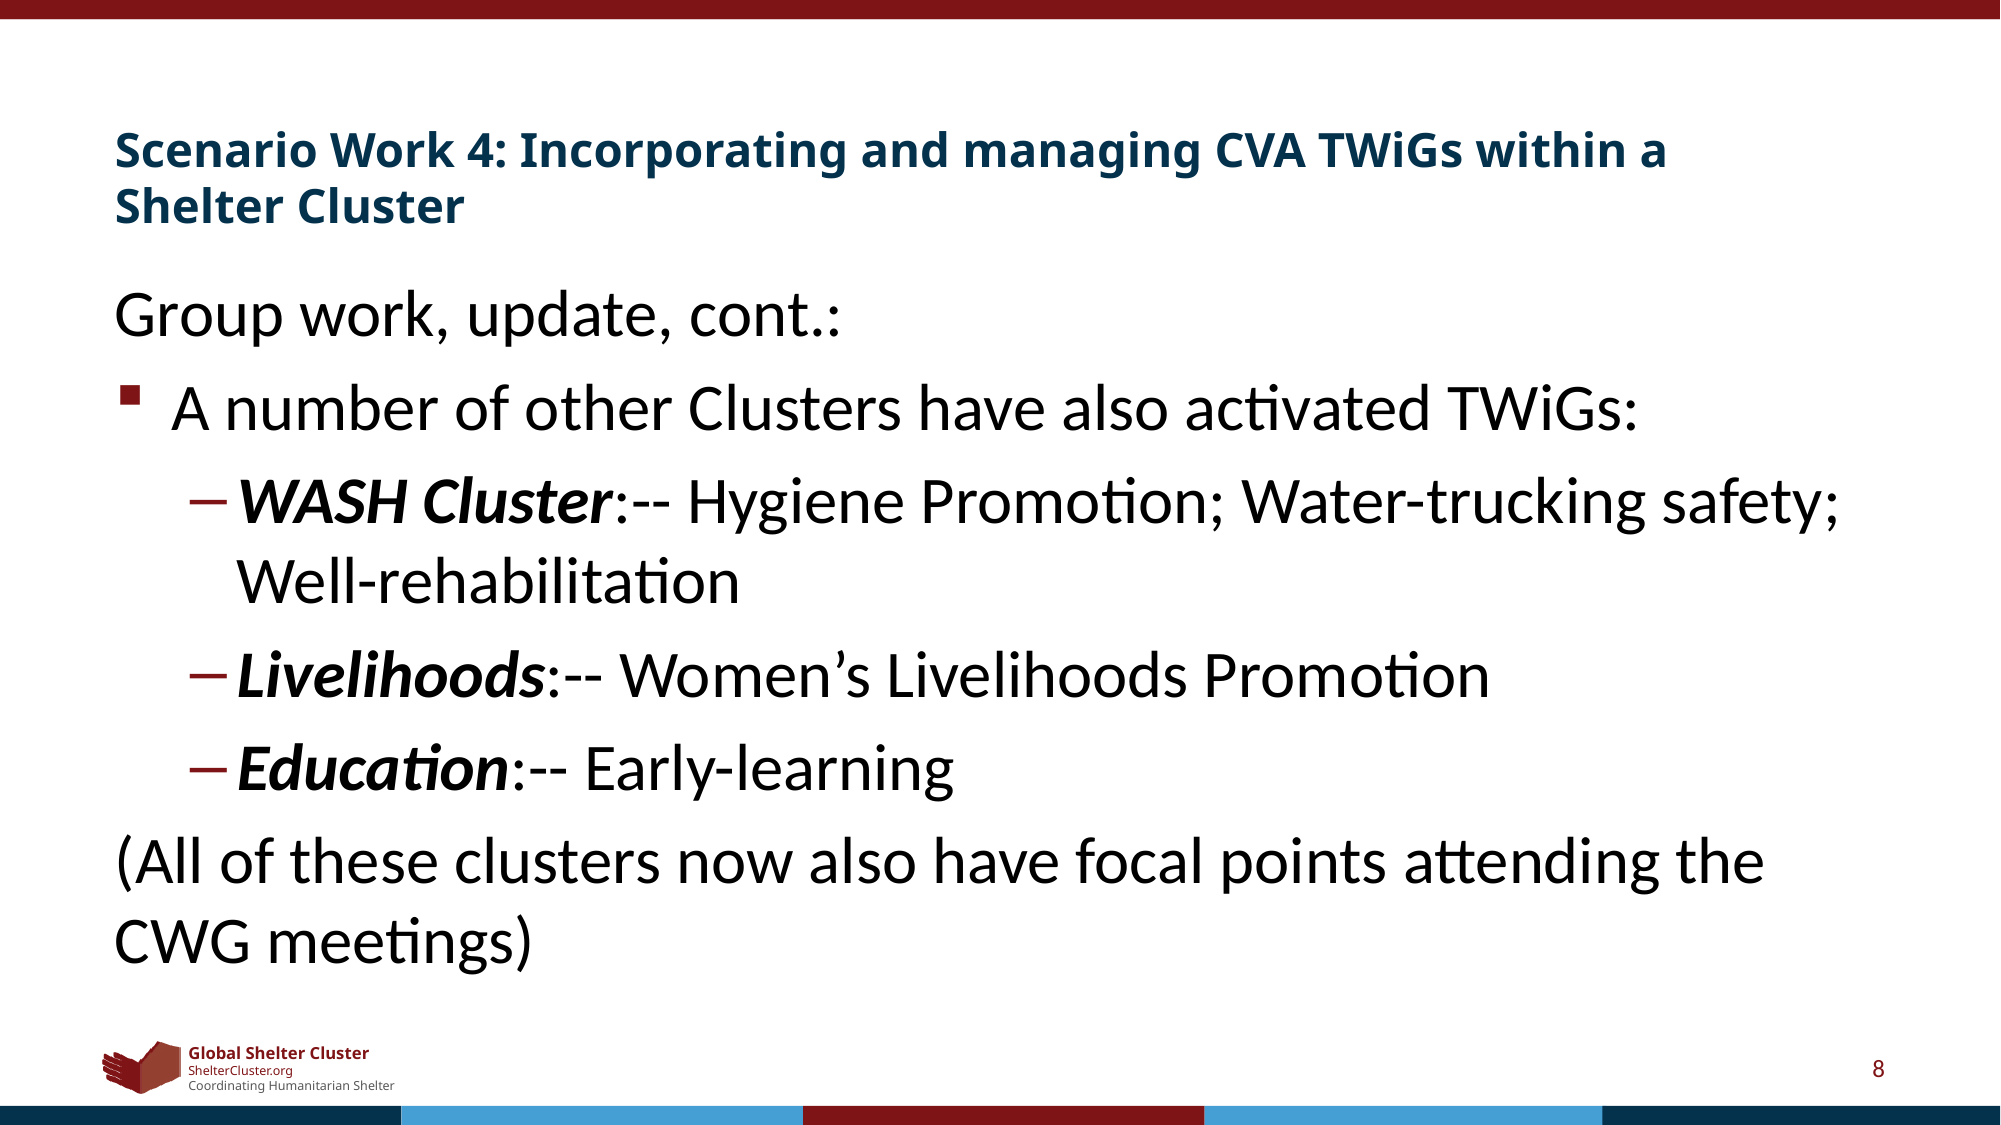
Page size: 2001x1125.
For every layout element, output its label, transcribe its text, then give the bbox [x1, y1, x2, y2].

list Group work, update, cont.: A number of other Clusters have also activated TWiGs: WASH Cluster:-- Hygiene Promotion; Water-trucking safety; Well-rehabilitation Livelihoods:-- Women’s Livelihoods Promotion Education:-- Early-learning (All of these clusters now also have focal points attending the CWG meetings) [99, 262, 1900, 1005]
title Scenario Work 4: Incorporating and managing CVA TWiGs within a Shelter Cluster [99, 111, 1863, 262]
slide_number 8 [1433, 1037, 1900, 1098]
picture [102, 1041, 181, 1094]
